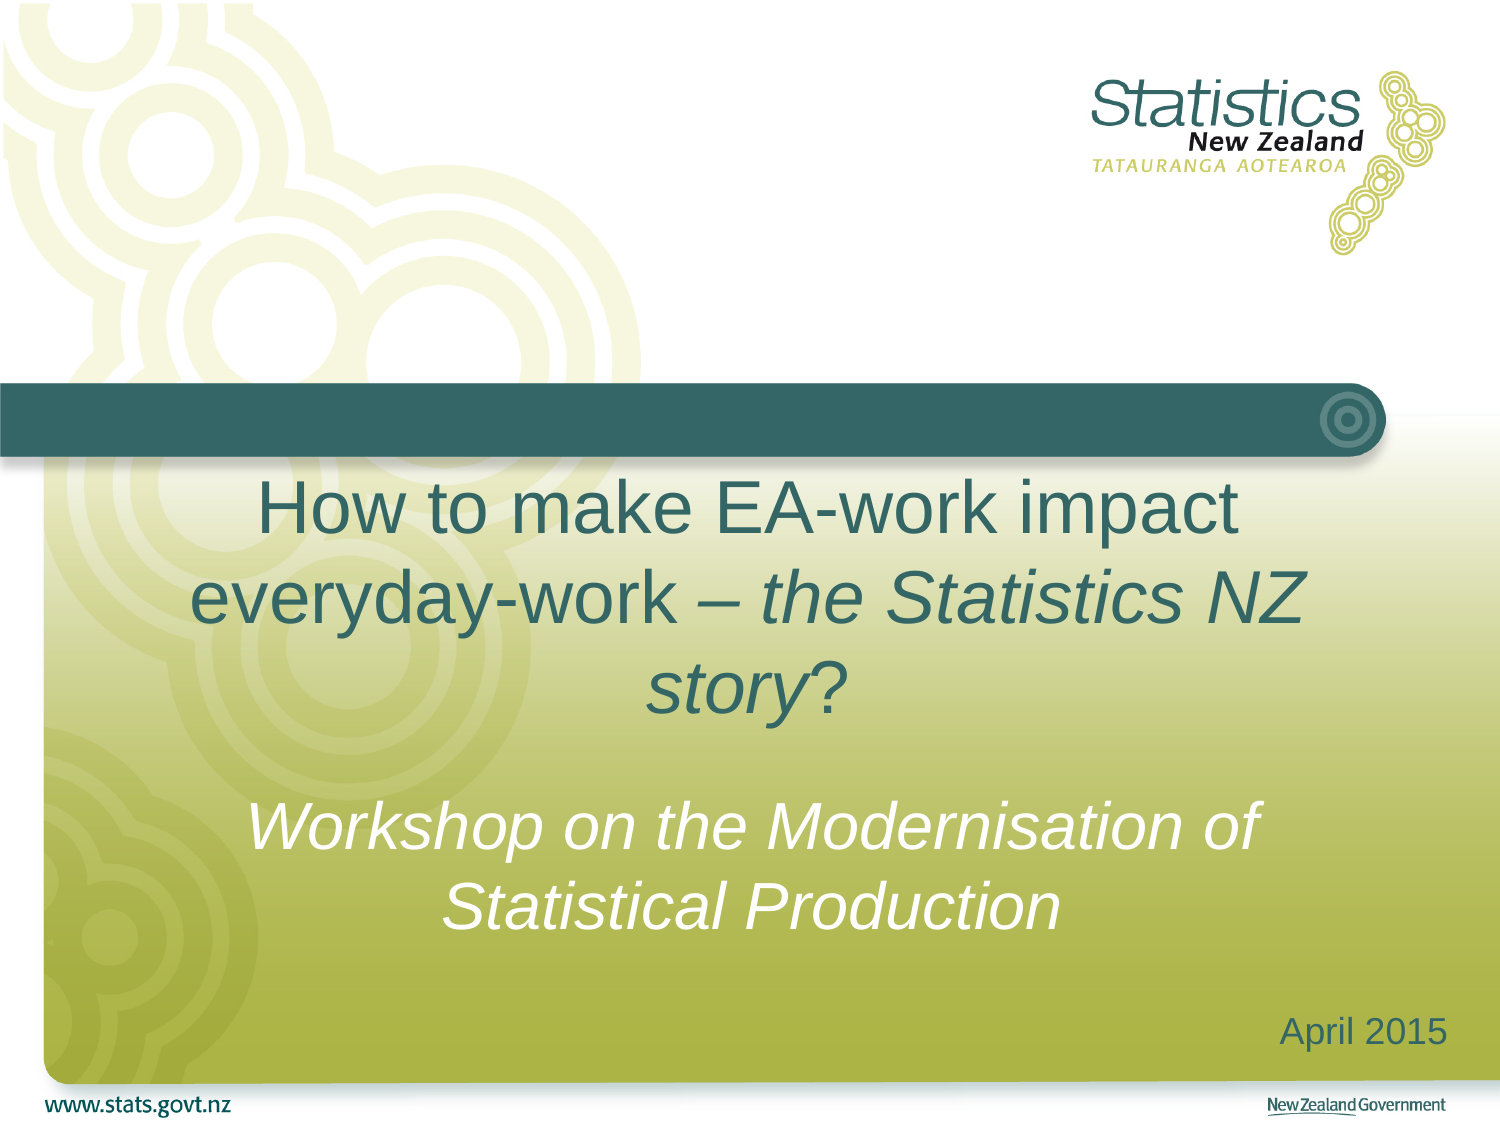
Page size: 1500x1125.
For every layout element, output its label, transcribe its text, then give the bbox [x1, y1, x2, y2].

text_box April 2015 [1162, 999, 1463, 1060]
picture [0, 0, 1500, 1125]
subtitle Workshop on the Modernisation of Statistical Production [114, 775, 1390, 1088]
title How to make EA-work impact everyday-work – the Statistics NZ story? [110, 543, 1386, 644]
